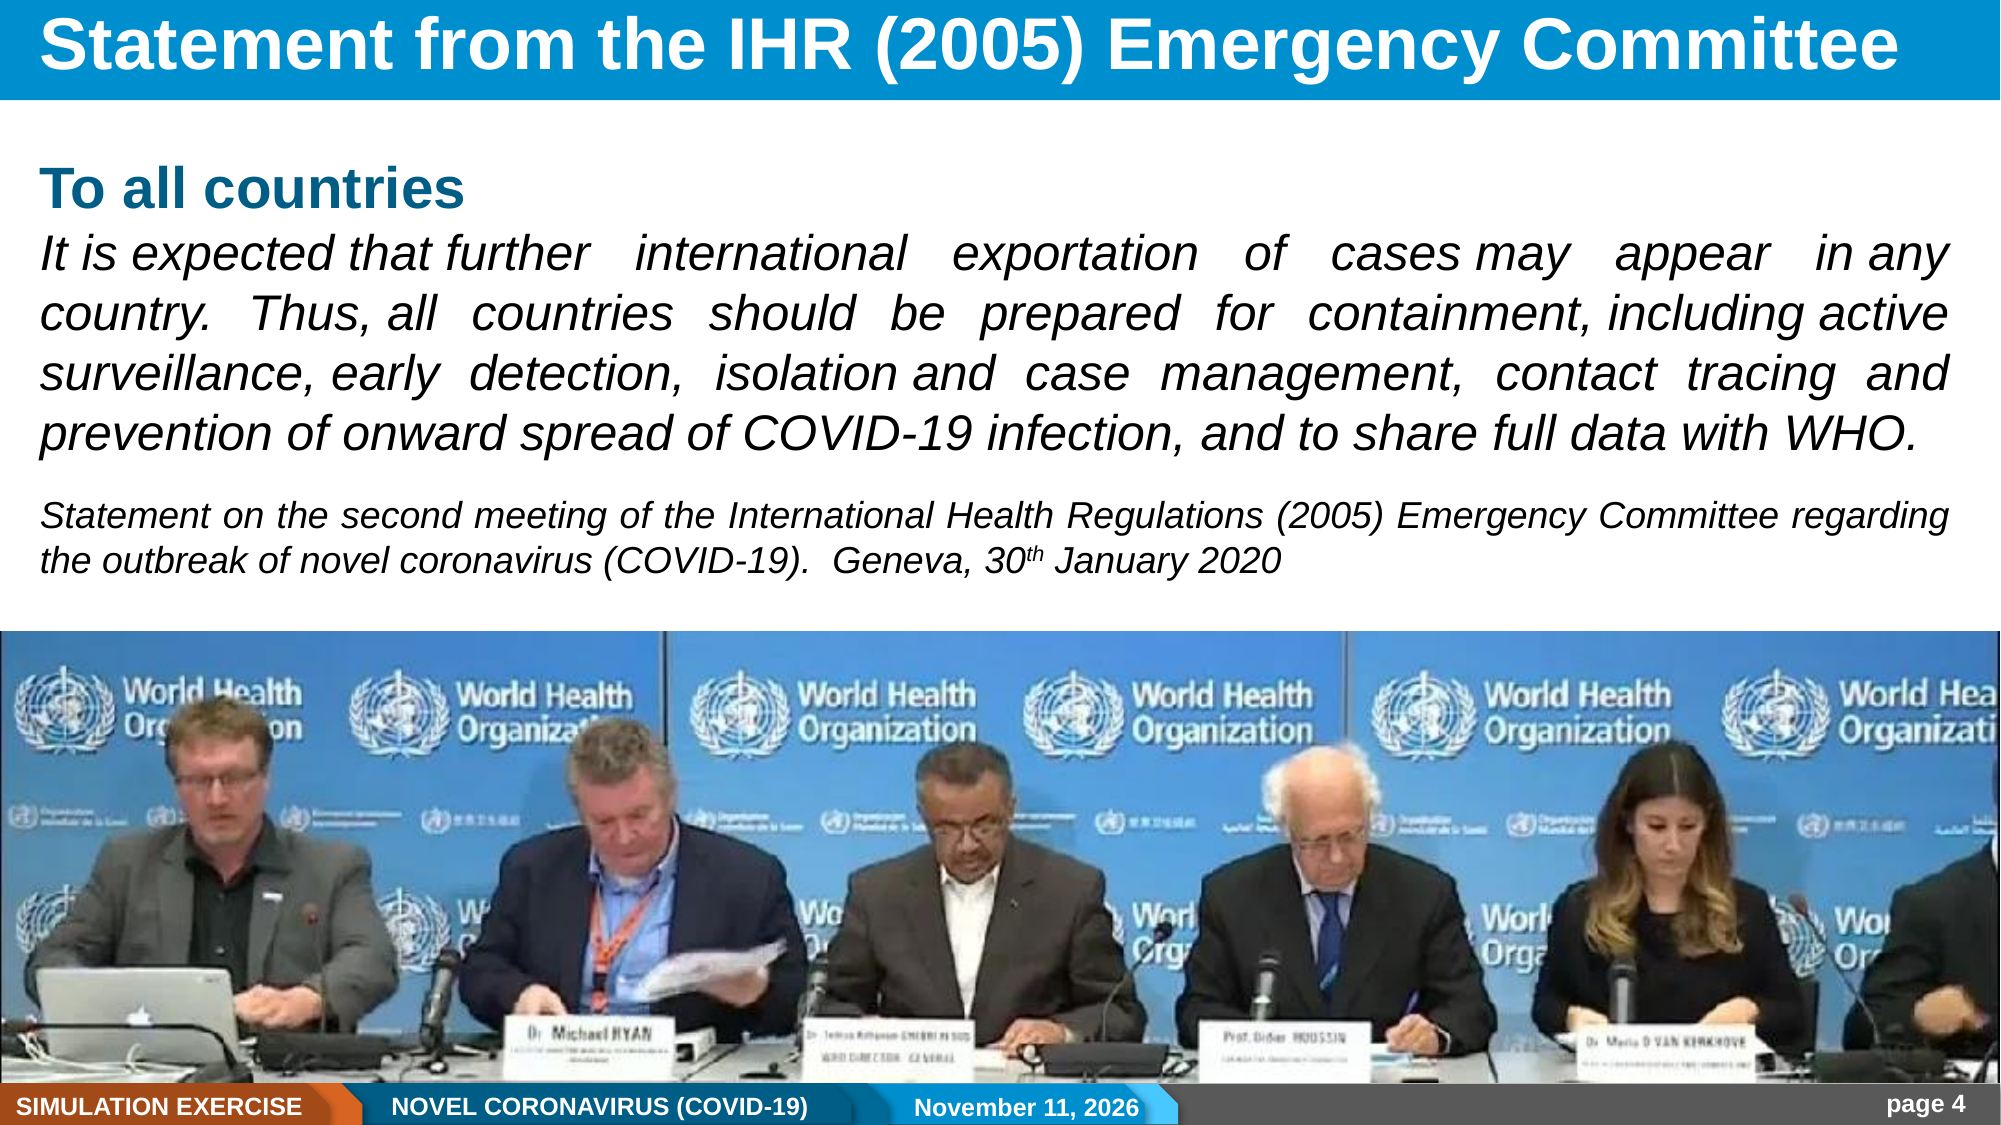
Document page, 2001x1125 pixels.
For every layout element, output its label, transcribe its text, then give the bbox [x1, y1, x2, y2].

text_box To all countries It is expected that further international exportation of cases may appear in any country. Thus, all countries should be prepared for containment, including active surveillance, early detection, isolation and case management, contact tracing and prevention of onward spread of COVID-19 infection, and to share full data with WHO. Statement on the second meeting of the International Health Regulations (2005) Emergency Committee regarding the outbreak of novel coronavirus (COVID-19). Geneva, 30th January 2020 [24, 143, 1965, 588]
title Statement from the IHR (2005) Emergency Committee [25, 0, 2000, 94]
picture [0, 631, 2000, 1083]
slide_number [899, 1083, 1518, 1125]
